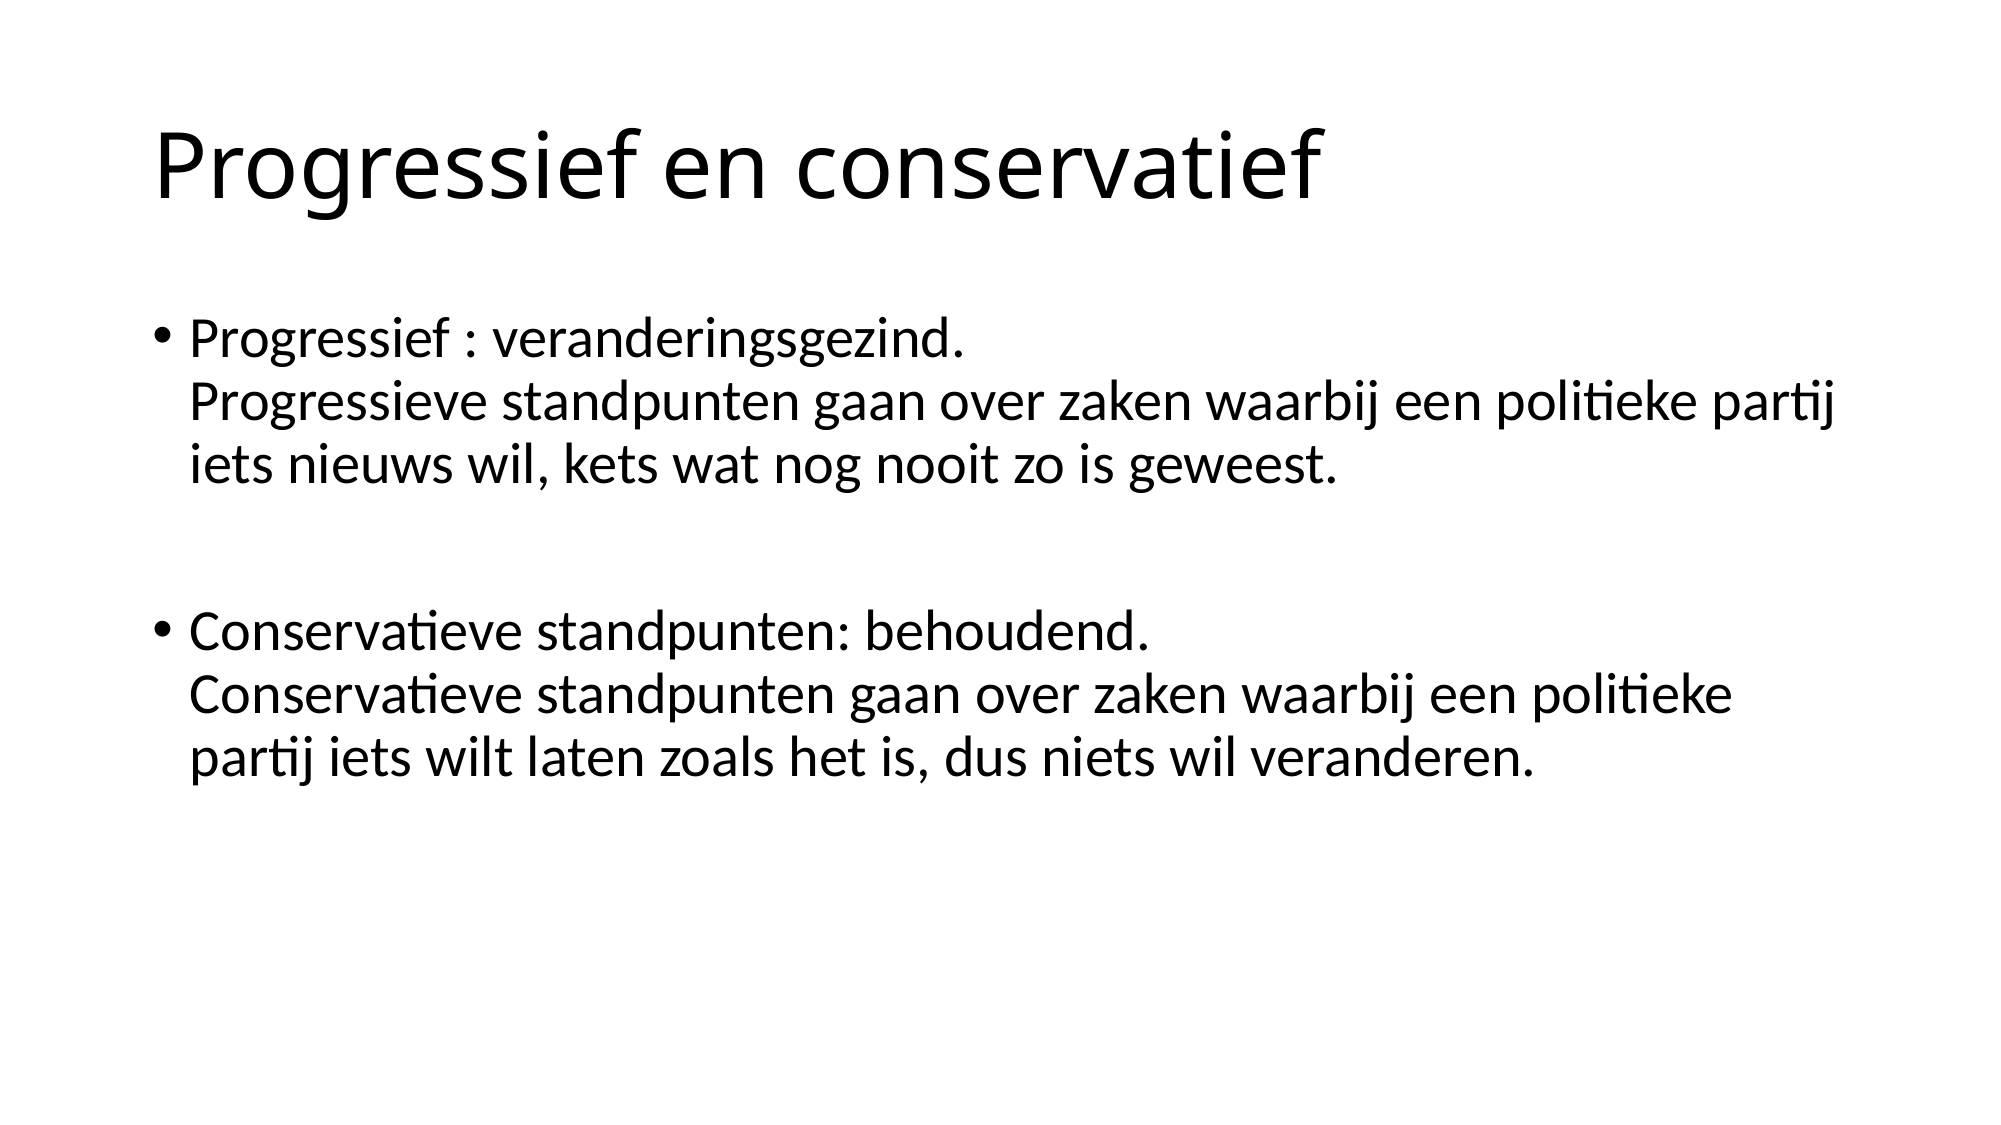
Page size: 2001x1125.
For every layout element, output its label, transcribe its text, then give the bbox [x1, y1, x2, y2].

list Progressief : veranderingsgezind. Progressieve standpunten gaan over zaken waarbij een politieke partij iets nieuws wil, kets wat nog nooit zo is geweest. Conservatieve standpunten: behoudend. Conservatieve standpunten gaan over zaken waarbij een politieke partij iets wilt laten zoals het is, dus niets wil veranderen. [137, 299, 1863, 1014]
title Progressief en conservatief [137, 59, 1863, 278]
